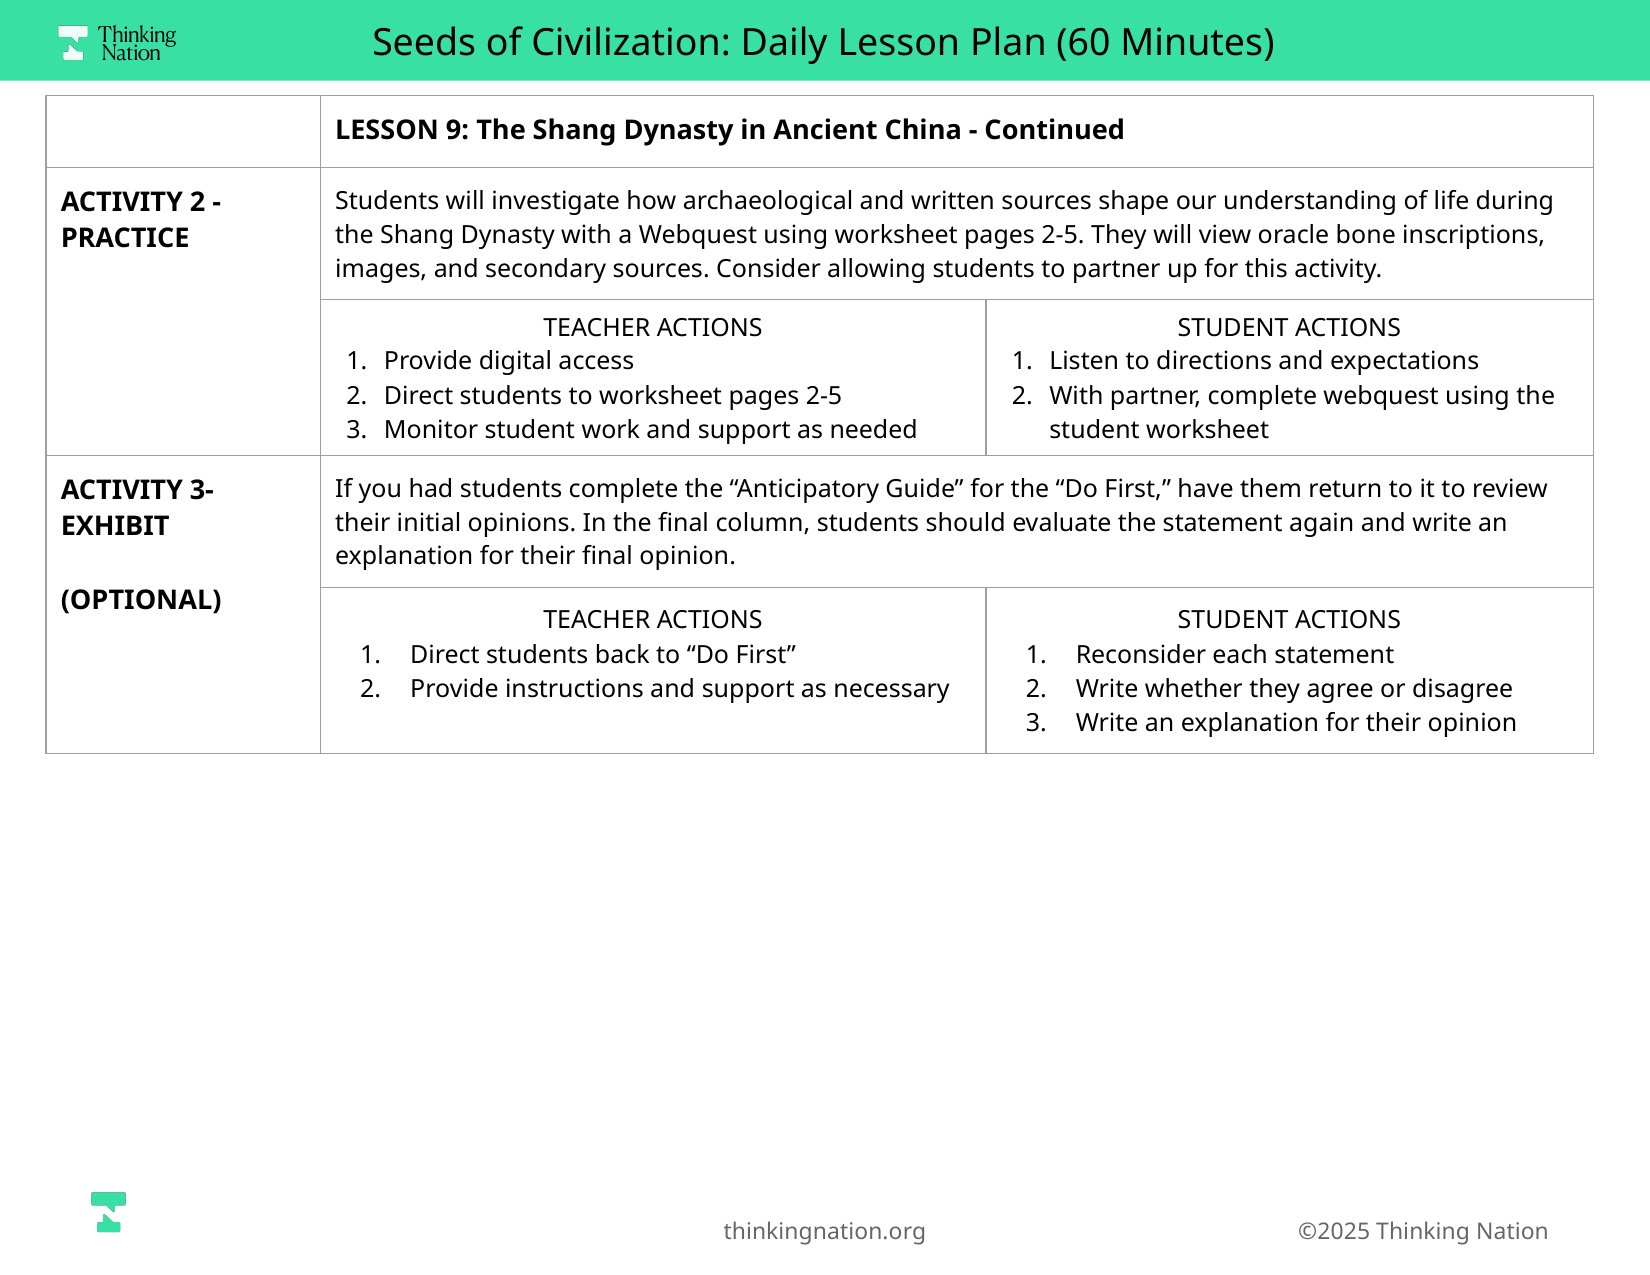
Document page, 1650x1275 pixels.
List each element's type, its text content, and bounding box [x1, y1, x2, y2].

table_cell ACTIVITY 2 - PRACTICE [47, 168, 320, 455]
text_box Seeds of Civilization: Daily Lesson Plan (60 Minutes) [0, 0, 1650, 81]
table_cell TEACHER ACTIONS Provide digital access Direct students to worksheet pages 2-5 Monitor student work and support as needed [321, 300, 985, 455]
text_box ©2025 Thinking Nation [1174, 1200, 1566, 1240]
picture [80, 1184, 136, 1240]
table_cell ACTIVITY 3- EXHIBIT (OPTIONAL) [47, 456, 320, 753]
table_cell Students will investigate how archaeological and written sources shape our understanding of life during the Shang Dynasty with a Webquest using worksheet pages 2-5. They will view oracle bone inscriptions, images, and secondary sources. Consider allowing students to partner up for this activity. [321, 168, 1593, 299]
table_cell If you had students complete the “Anticipatory Guide” for the “Do First,” have them return to it to review their initial opinions. In the final column, students should evaluate the statement again and write an explanation for their final opinion. [321, 456, 1593, 587]
table_header LESSON 9: The Shang Dynasty in Ancient China - Continued [321, 96, 1593, 167]
table_cell STUDENT ACTIONS Listen to directions and expectations With partner, complete webquest using the student worksheet [987, 300, 1593, 455]
table_header [47, 96, 320, 167]
table_cell TEACHER ACTIONS Direct students back to “Do First” Provide instructions and support as necessary [321, 588, 985, 753]
text_box thinkingnation.org [629, 1200, 1021, 1240]
table_cell STUDENT ACTIONS Reconsider each statement Write whether they agree or disagree Write an explanation for their opinion [987, 588, 1593, 753]
picture [45, 14, 180, 85]
